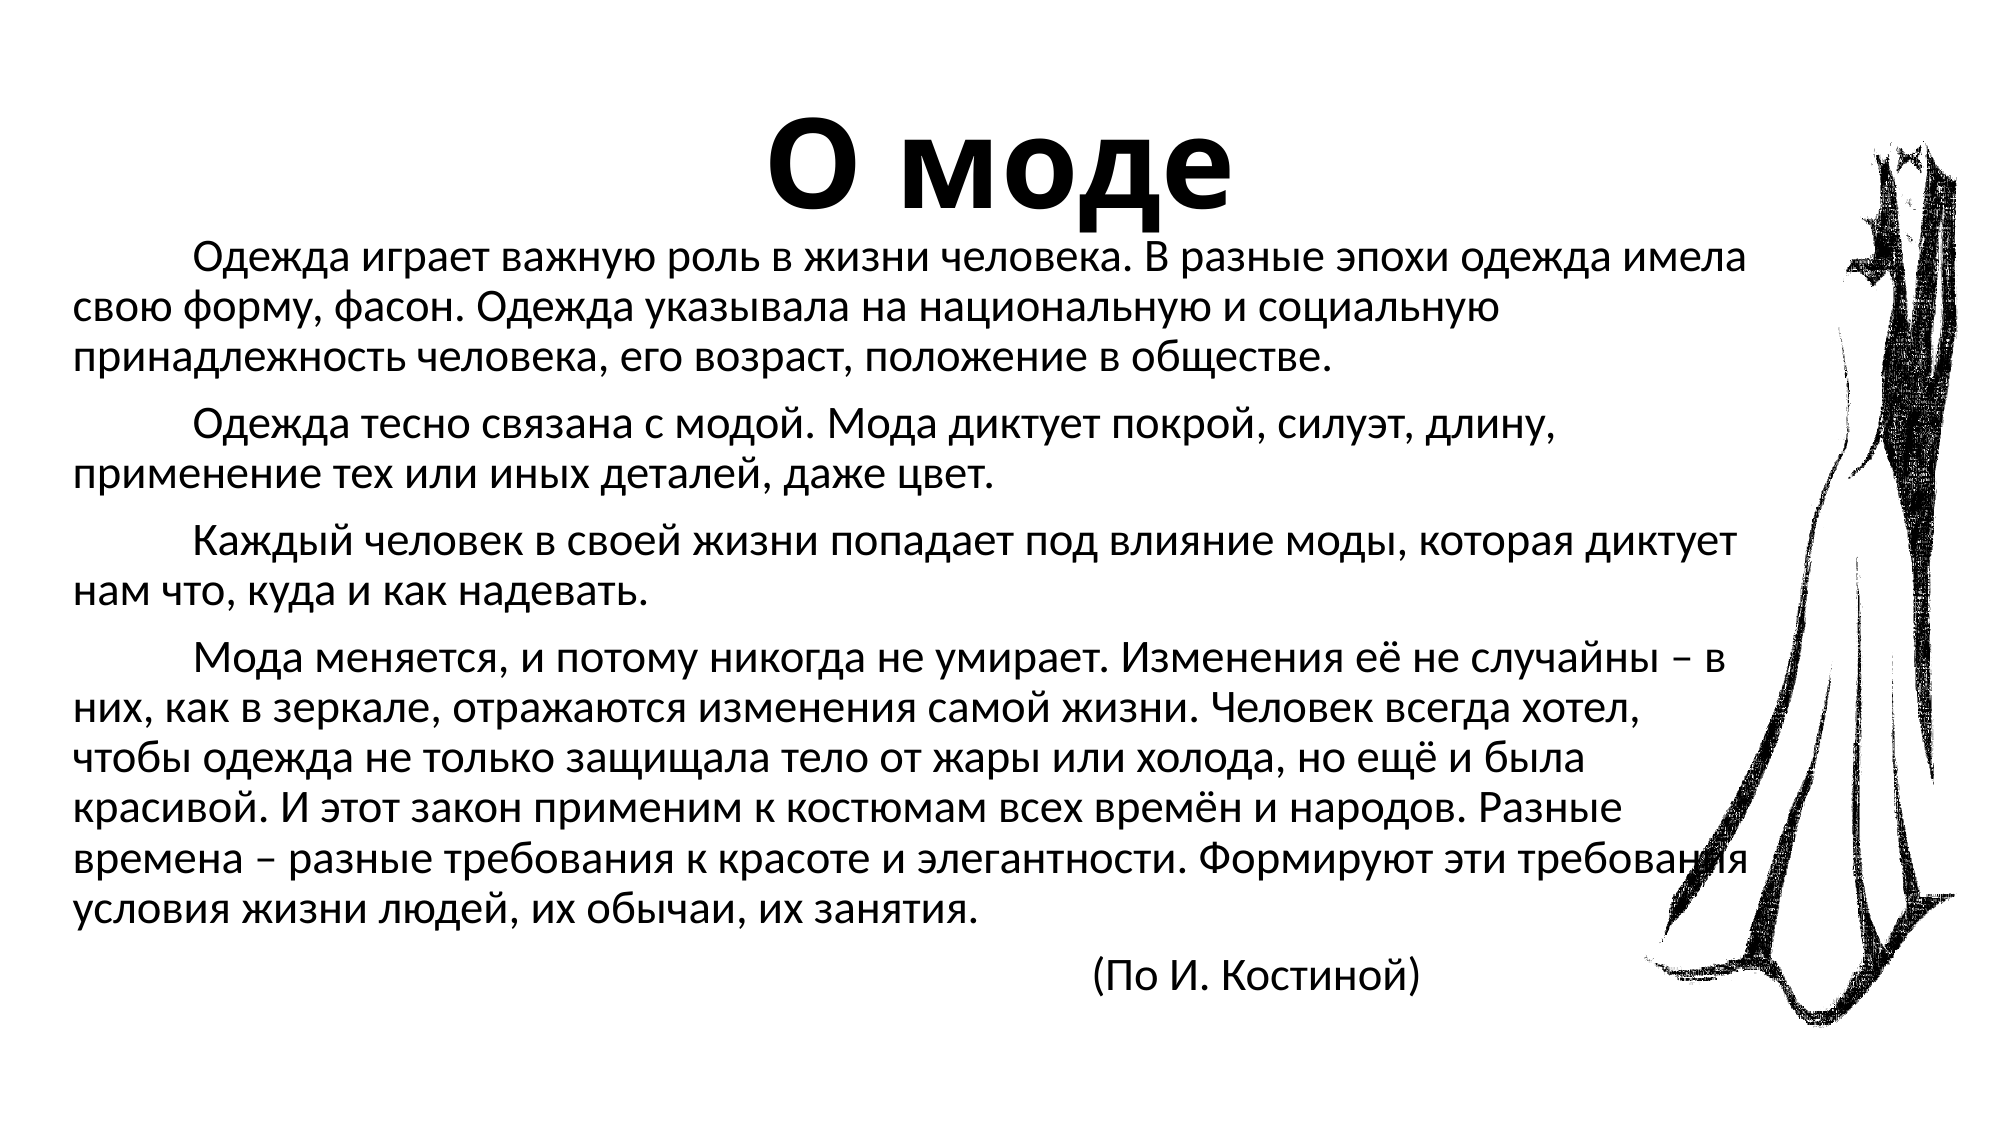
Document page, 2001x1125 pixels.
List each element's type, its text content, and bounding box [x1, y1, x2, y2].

picture [1541, 5, 2000, 1125]
title О моде [137, 59, 1541, 223]
list Одежда играет важную роль в жизни человека. В разные эпохи одежда имела свою форму, фасон. Одежда указывала на национальную и социальную принадлежность человека, его возраст, положение в обществе. Одежда тесно связана с модой. Мода диктует покрой, силуэт, длину, применение тех или иных деталей, даже цвет. Каждый человек в своей жизни попадает под влияние моды, которая диктует нам что, куда и как надевать. Мода меняется, и потому никогда не умирает. Изменения её не случайны – в них, как в зеркале, отражаются изменения самой жизни. Человек всегда хотел, чтобы одежда не только защищала тело от жары или холода, но ещё и была красивой. И этот закон применим к костюмам всех времён и народов. Разные времена – разные требования к красоте и элегантности. Формируют эти требования условия жизни людей, их обычаи, их занятия. (По И. Костиной) [57, 223, 1541, 1014]
